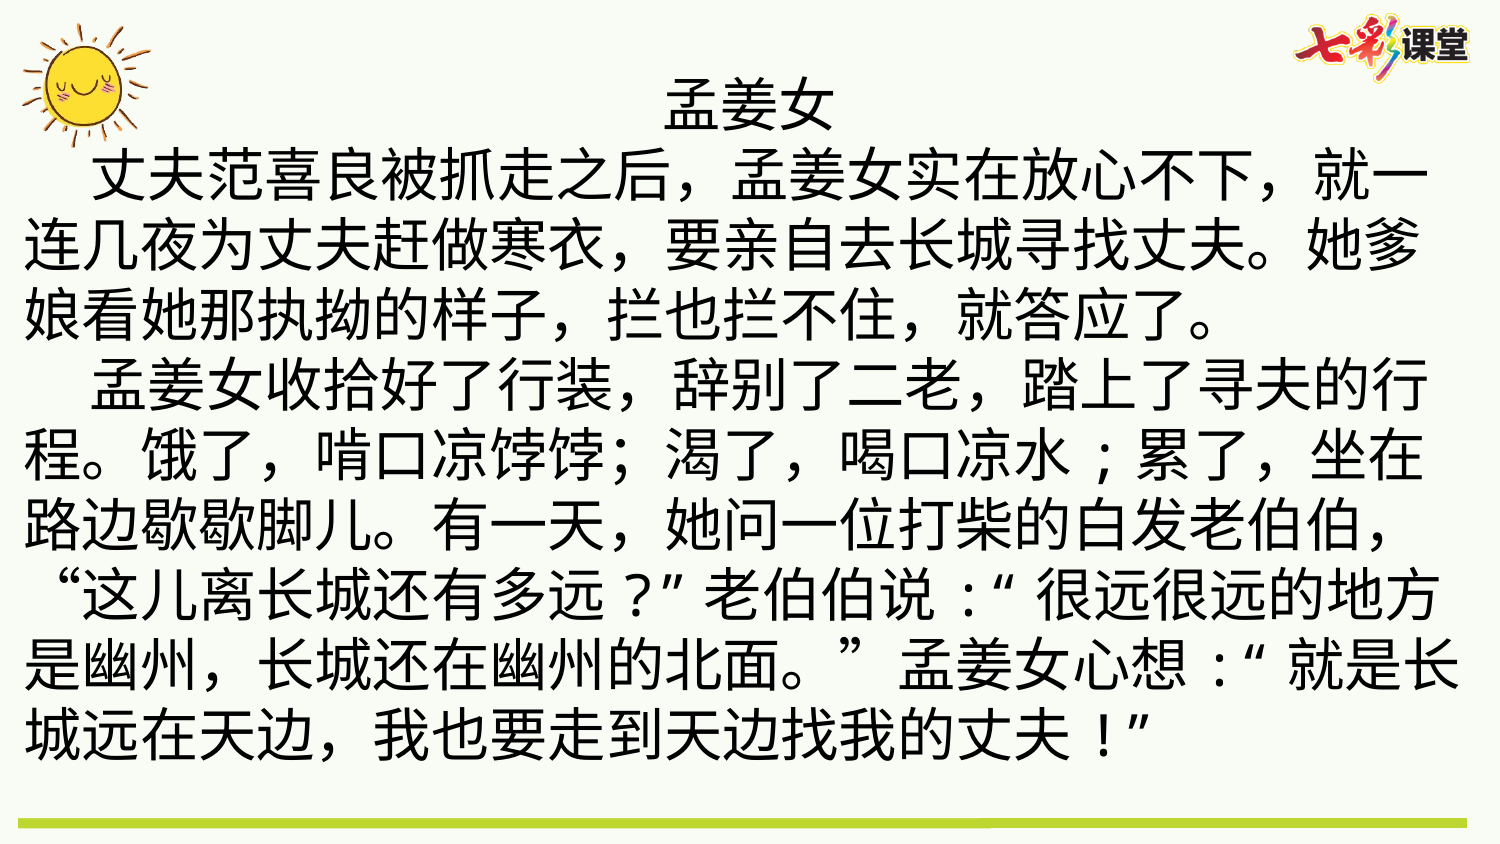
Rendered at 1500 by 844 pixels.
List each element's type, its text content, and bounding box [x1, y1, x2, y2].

picture [18, 776, 1467, 844]
picture [1291, 9, 1472, 60]
text_box 孟姜女 丈夫范喜良被抓走之后，孟姜女实在放心不下，就一连几夜为丈夫赶做寒衣，要亲自去长城寻找丈夫。她爹娘看她那执拗的样子，拦也拦不住，就答应了。 孟姜女收拾好了行装，辞别了二老，踏上了寻夫的行程。饿了，啃口凉饽饽；渴了，喝口凉水;累了，坐在路边歇歇脚儿。有一天，她问一位打柴的白发老伯伯，“这儿离长城还有多远?”老伯伯说:“很远很远的地方是幽州，长城还在幽州的北面。”孟姜女心想:“就是长城远在天边，我也要走到天边找我的丈夫!” [8, 60, 1492, 776]
picture [0, 0, 173, 172]
